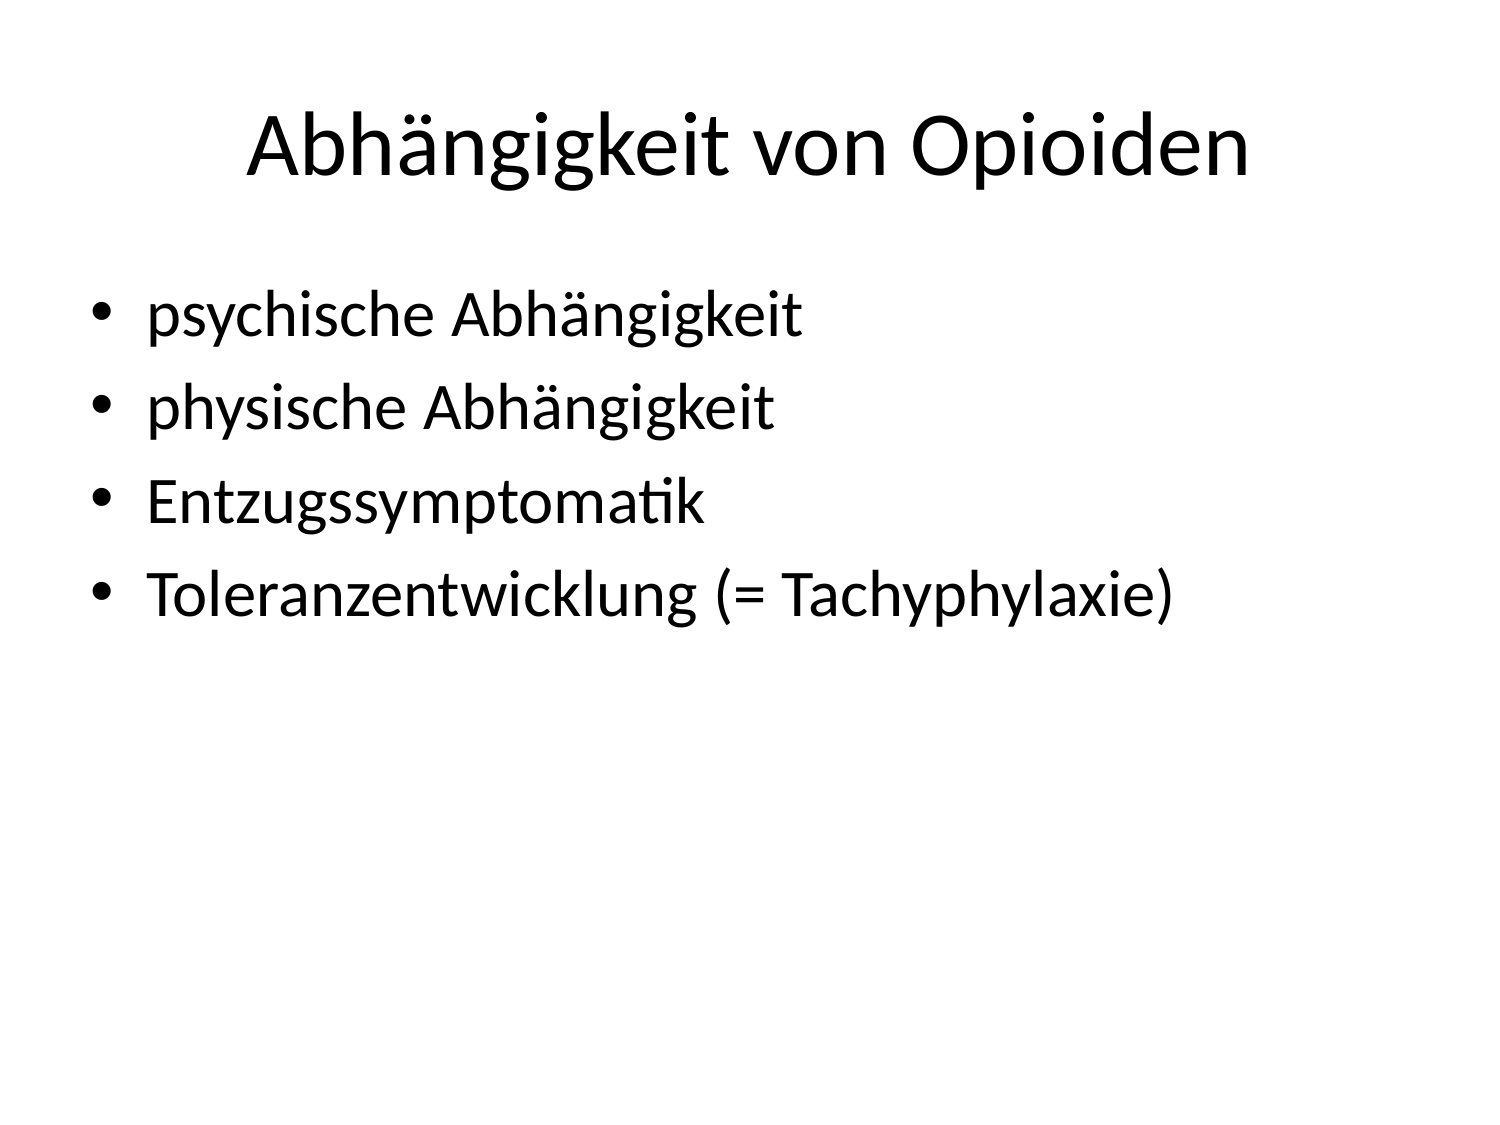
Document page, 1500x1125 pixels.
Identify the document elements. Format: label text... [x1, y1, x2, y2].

list psychische Abhängigkeit physische Abhängigkeit Entzugssymptomatik Toleranzentwicklung (= Tachyphylaxie) [75, 262, 1425, 1005]
title Abhängigkeit von Opioiden [75, 45, 1425, 233]
